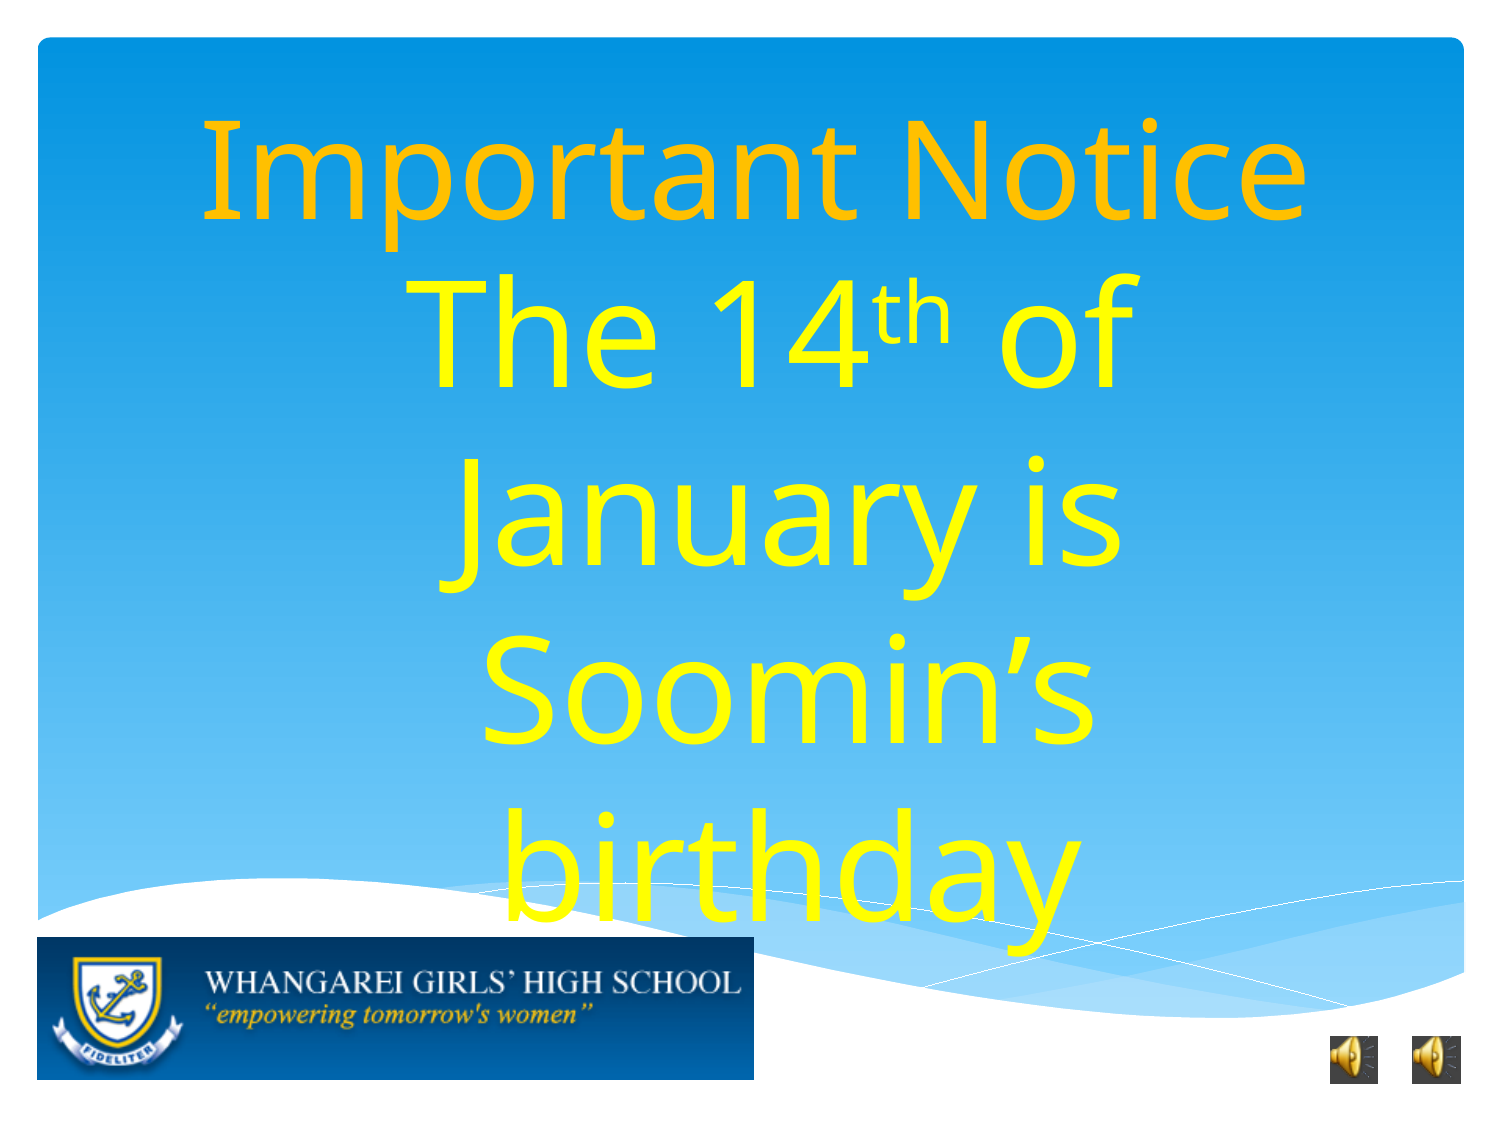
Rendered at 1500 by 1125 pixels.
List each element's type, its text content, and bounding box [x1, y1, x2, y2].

picture [1411, 1034, 1462, 1086]
picture [1328, 1034, 1380, 1086]
text_box Important Notice [149, 37, 1362, 255]
picture [37, 937, 754, 1080]
text_box The 14th of January is Soomin’s birthday [149, 231, 1391, 963]
